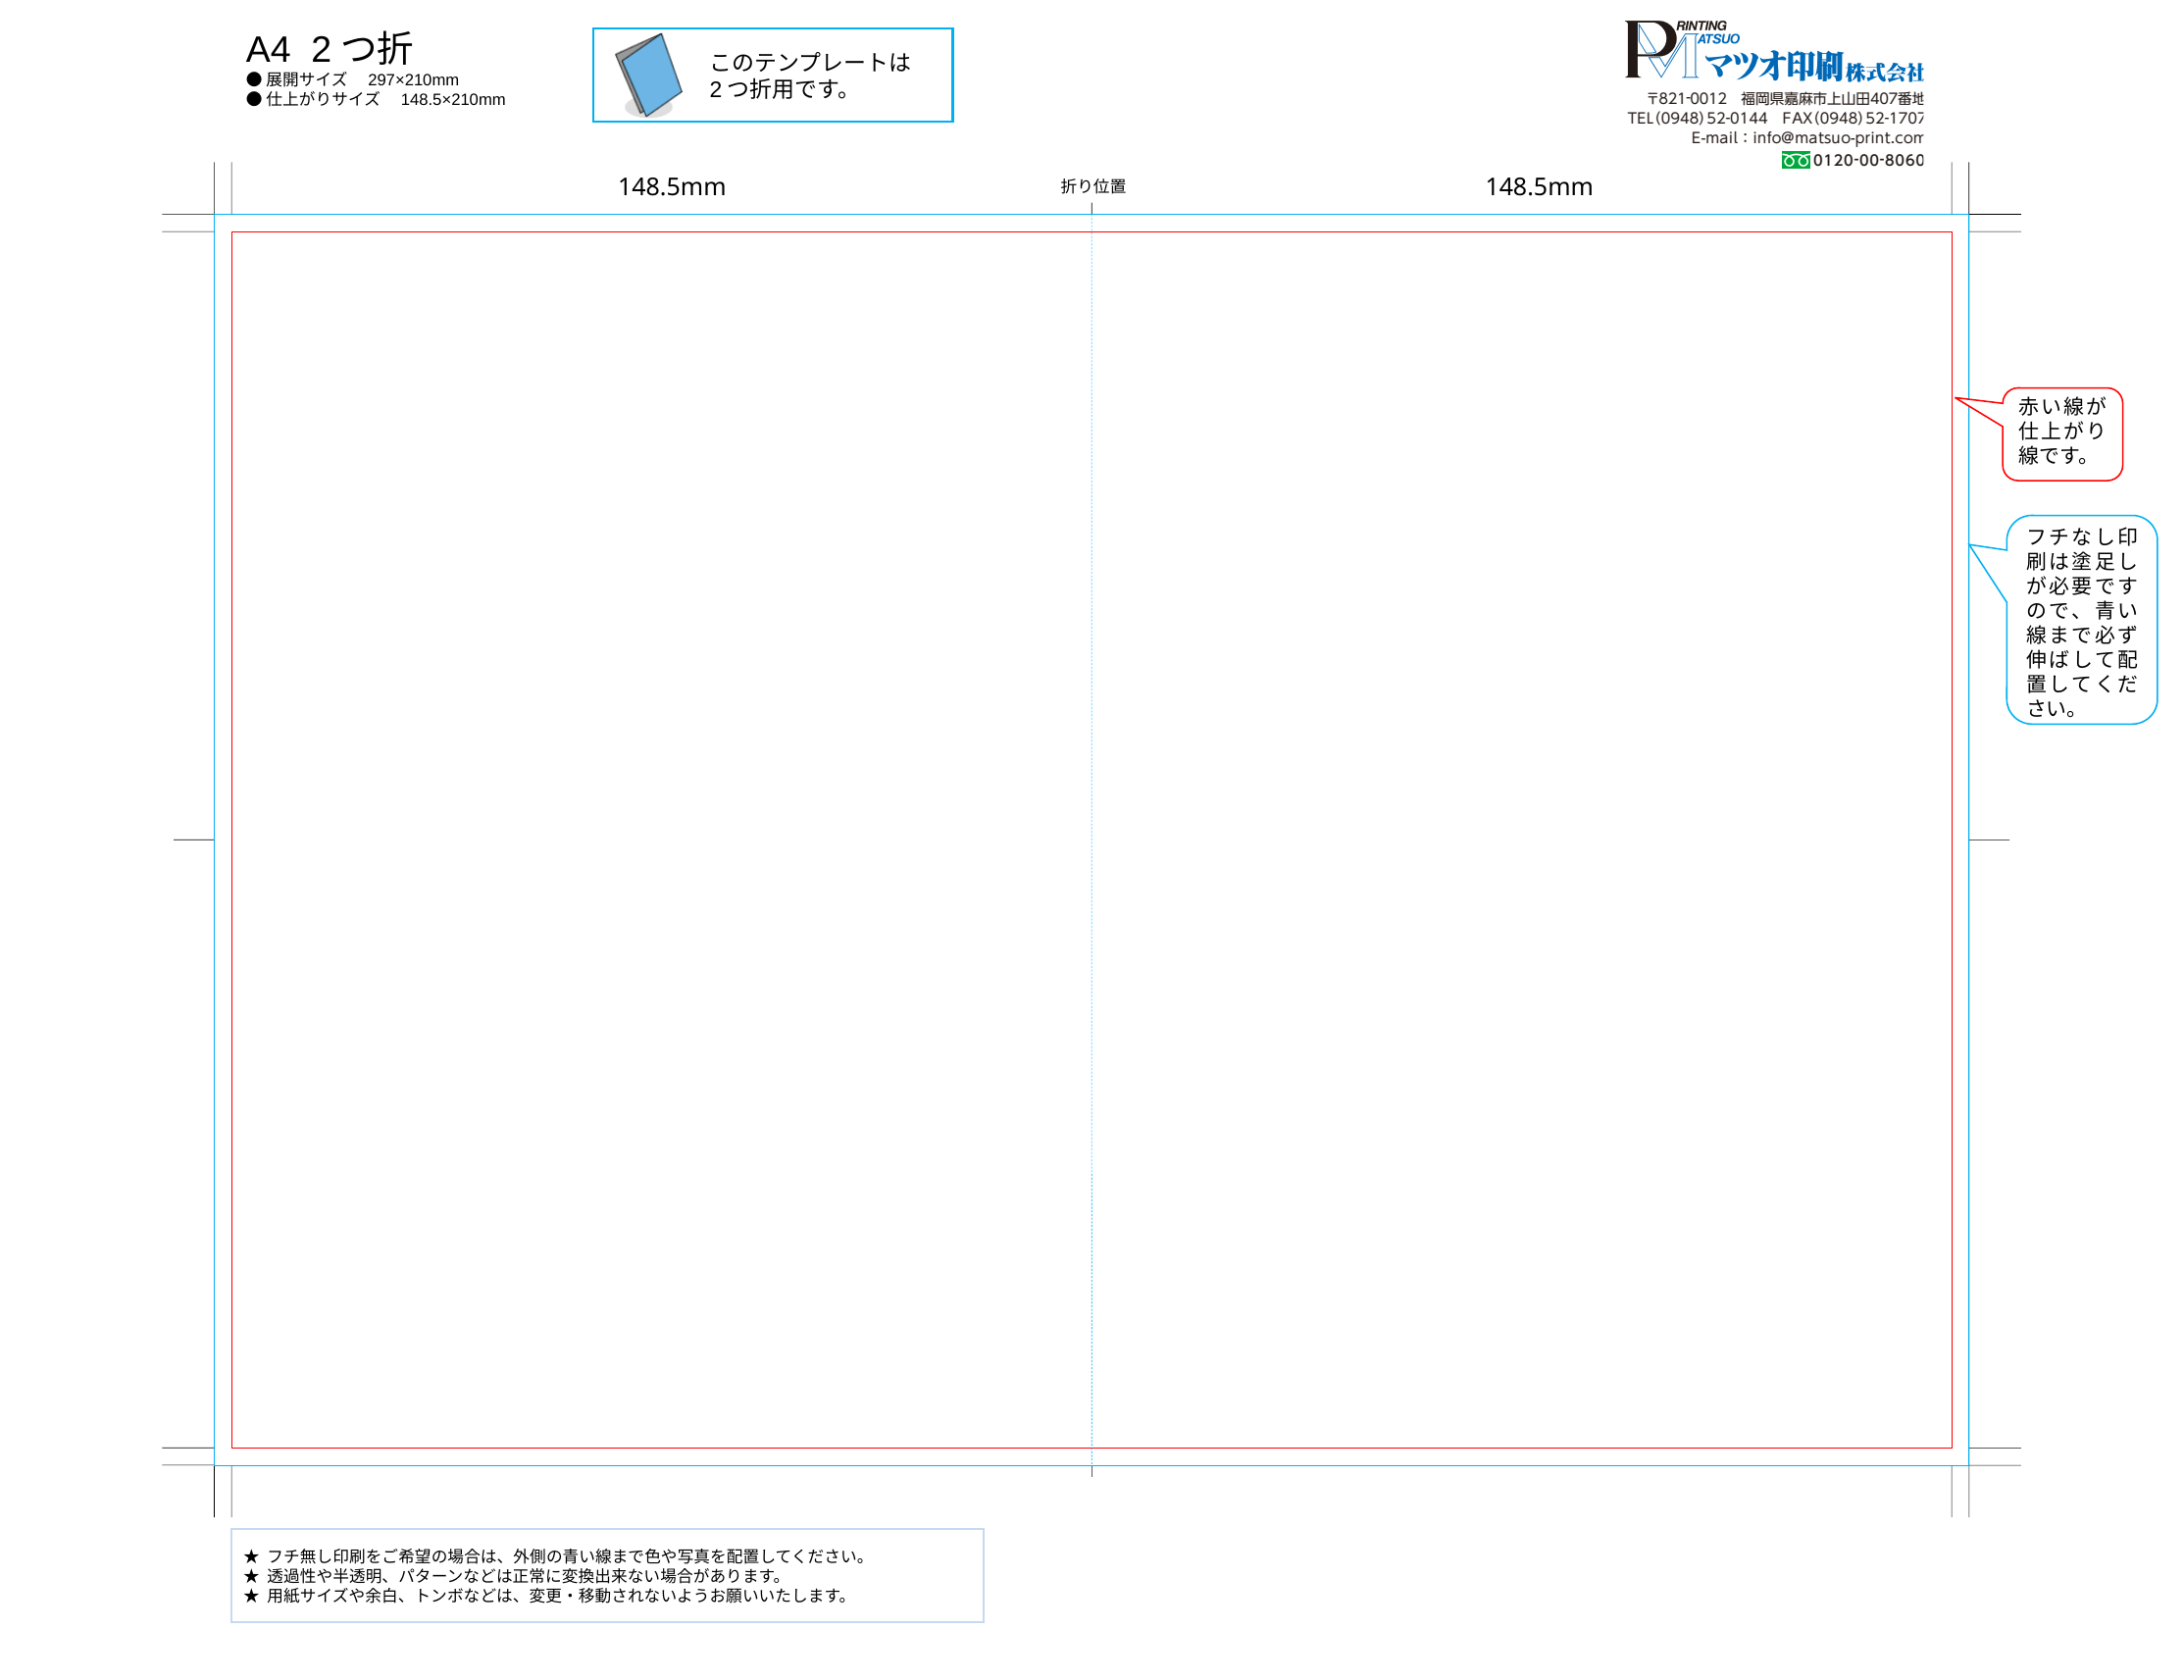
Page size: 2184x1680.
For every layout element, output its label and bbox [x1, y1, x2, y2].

picture [614, 32, 685, 119]
